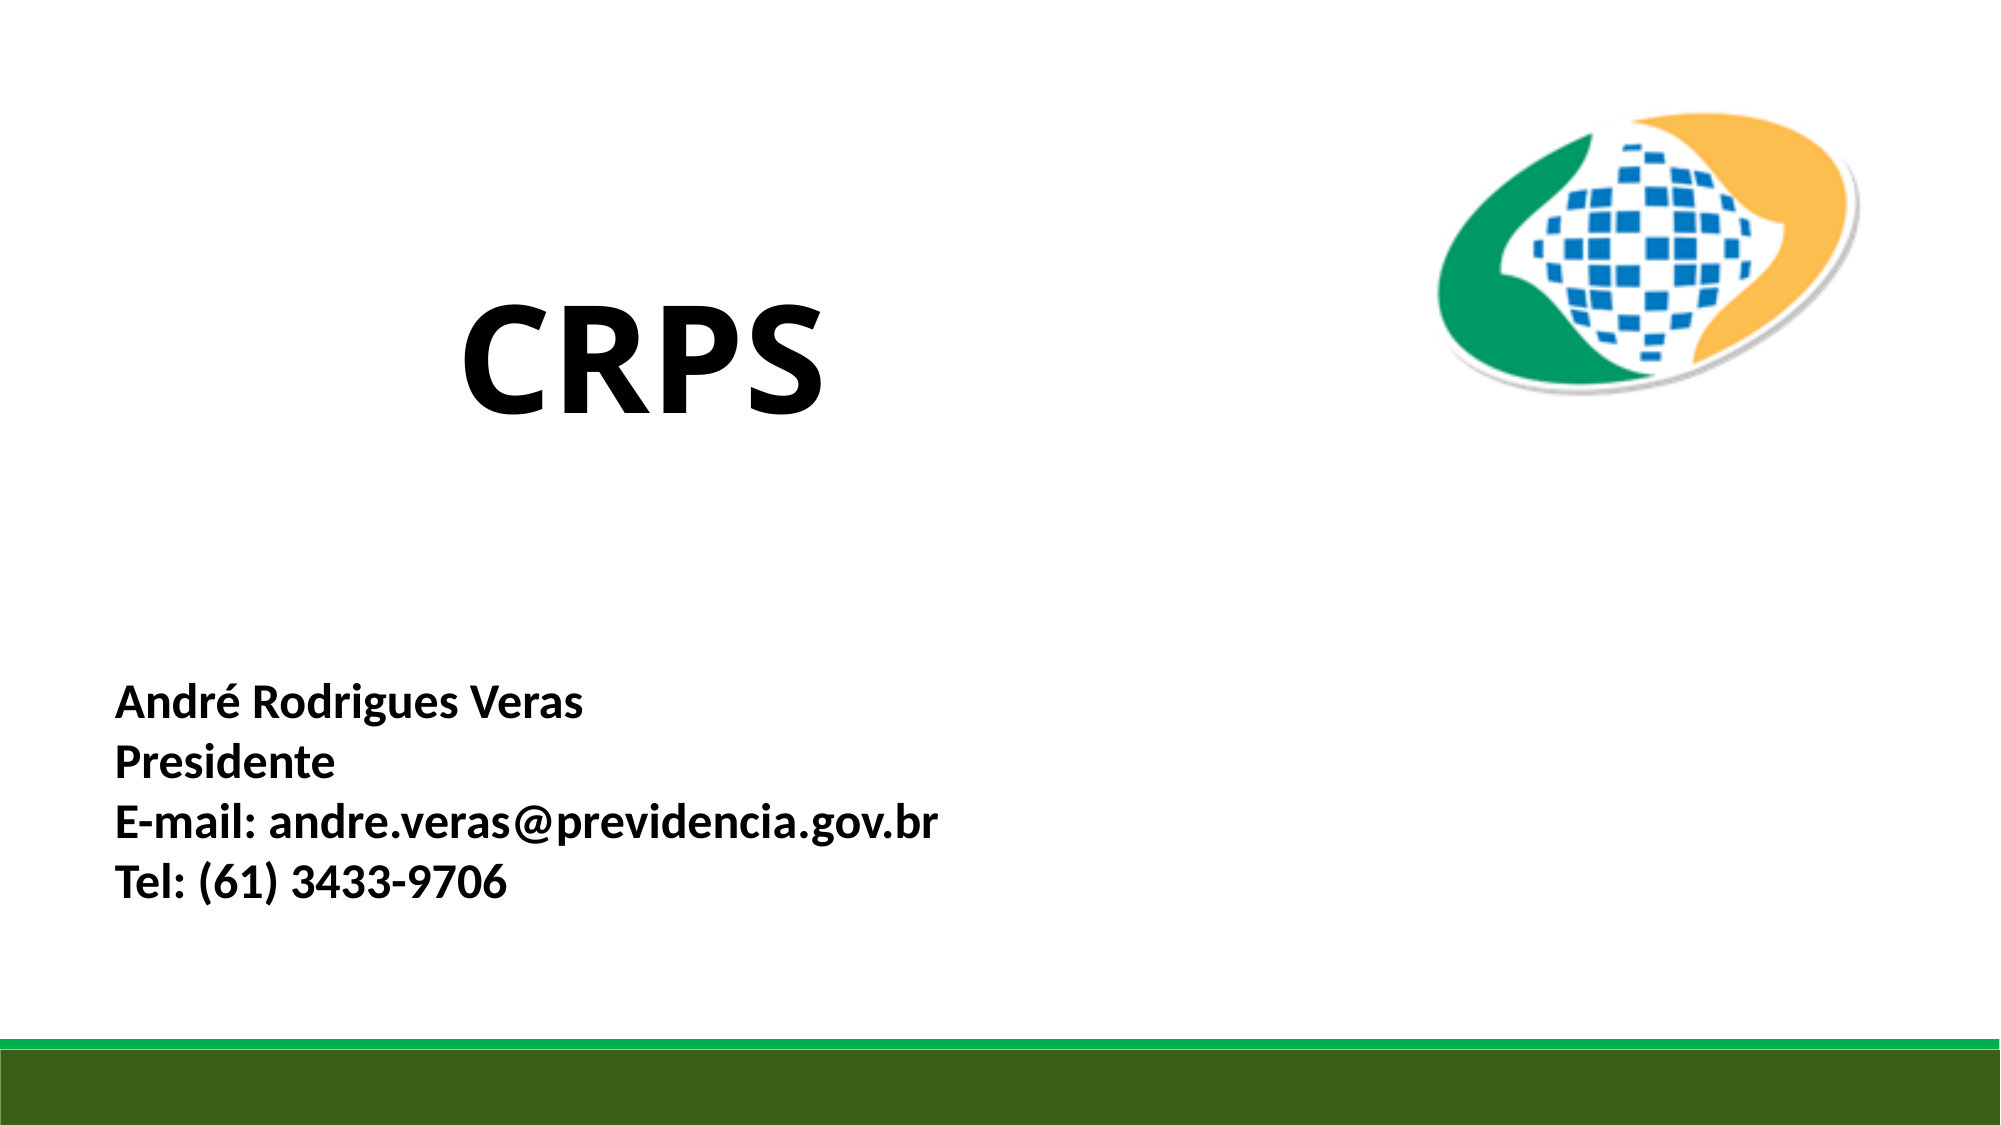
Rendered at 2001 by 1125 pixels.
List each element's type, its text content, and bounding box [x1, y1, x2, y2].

text_box CRPS [99, 256, 1204, 452]
picture [1396, 108, 1932, 462]
text_box André Rodrigues Veras Presidente E-mail: andre.veras@previdencia.gov.br Tel: (61) 3433-9706 [99, 661, 1100, 916]
